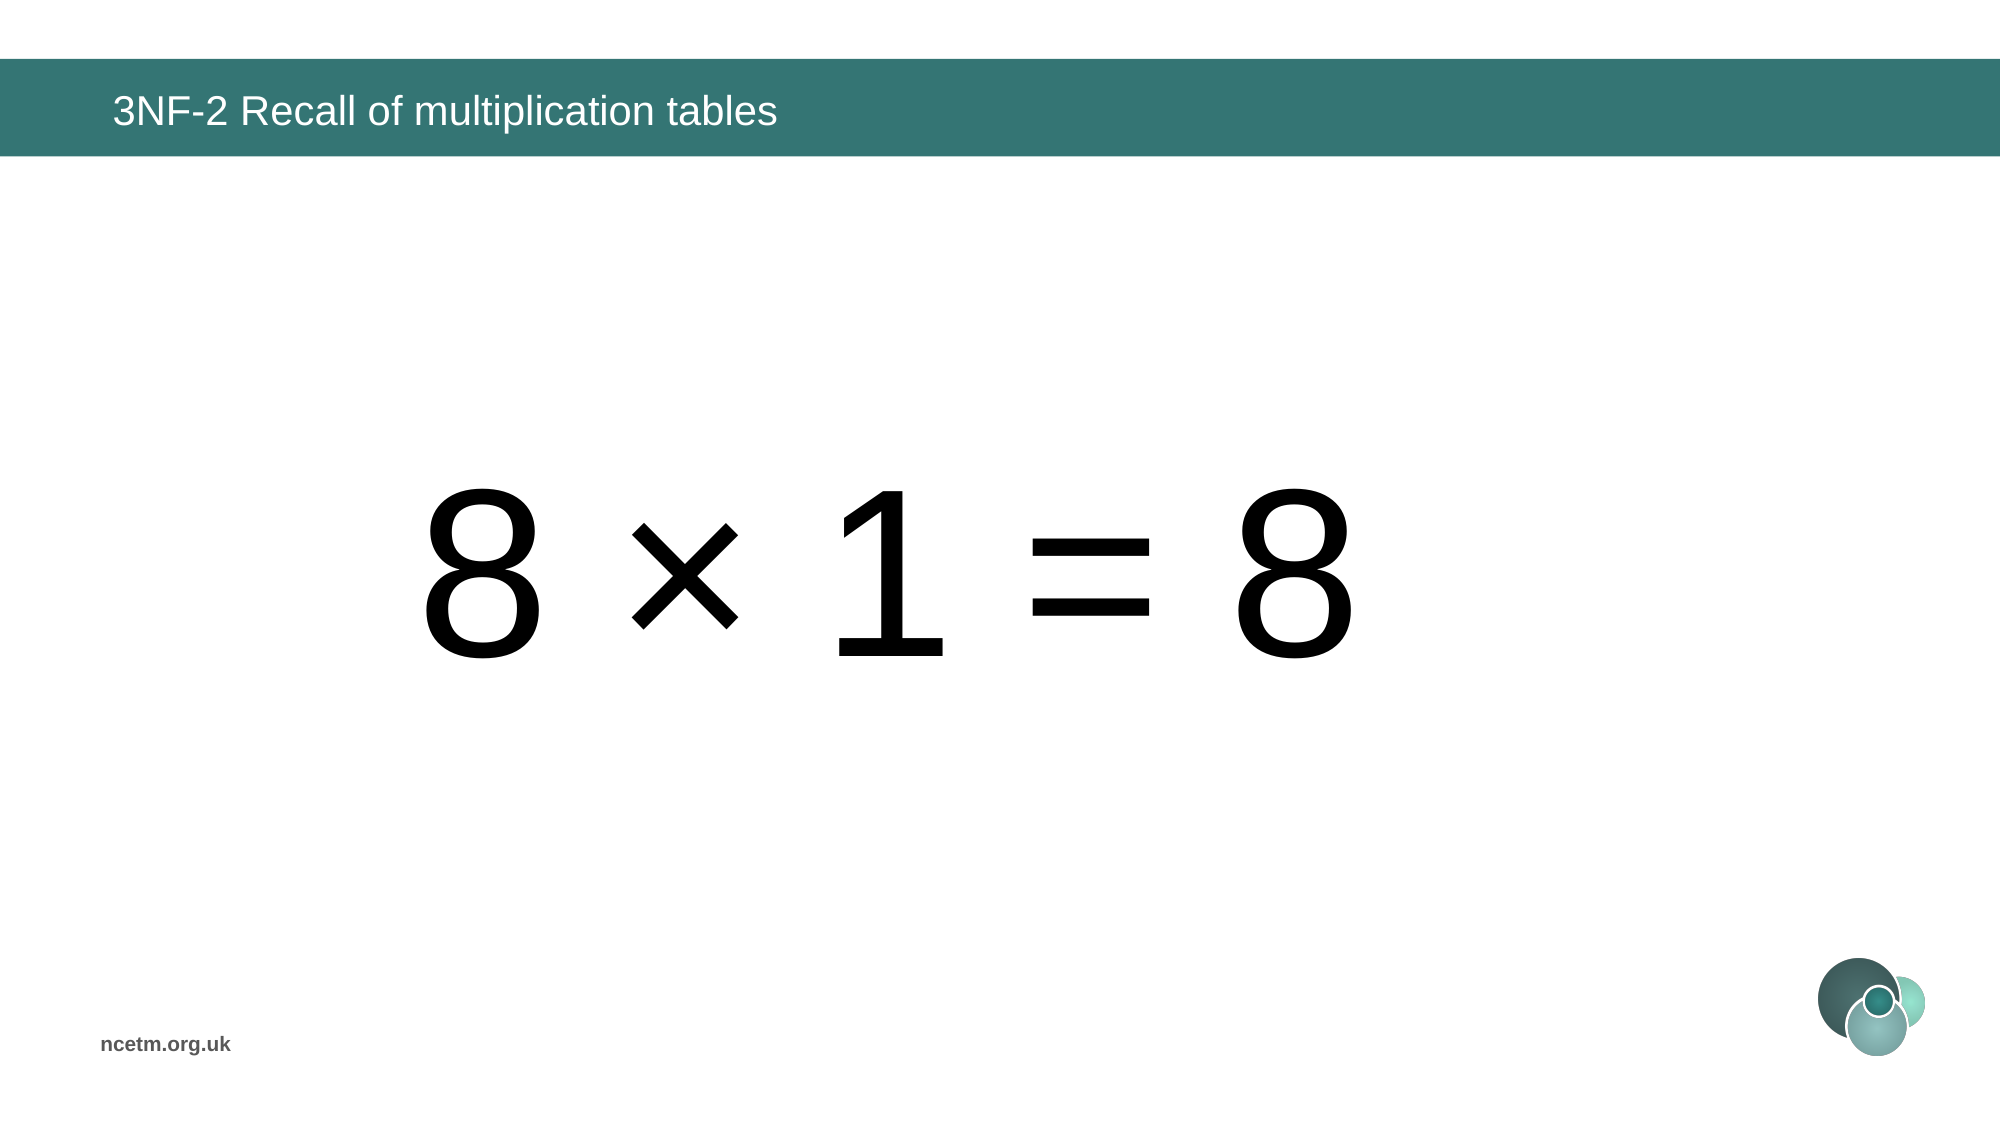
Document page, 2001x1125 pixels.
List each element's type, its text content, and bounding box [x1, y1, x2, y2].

text_box 8 × 1 = [401, 409, 1213, 712]
text_box 8 [1213, 409, 1377, 712]
title 3NF-2 Recall of multiplication tables [97, 76, 1945, 147]
picture [1818, 958, 1925, 1056]
